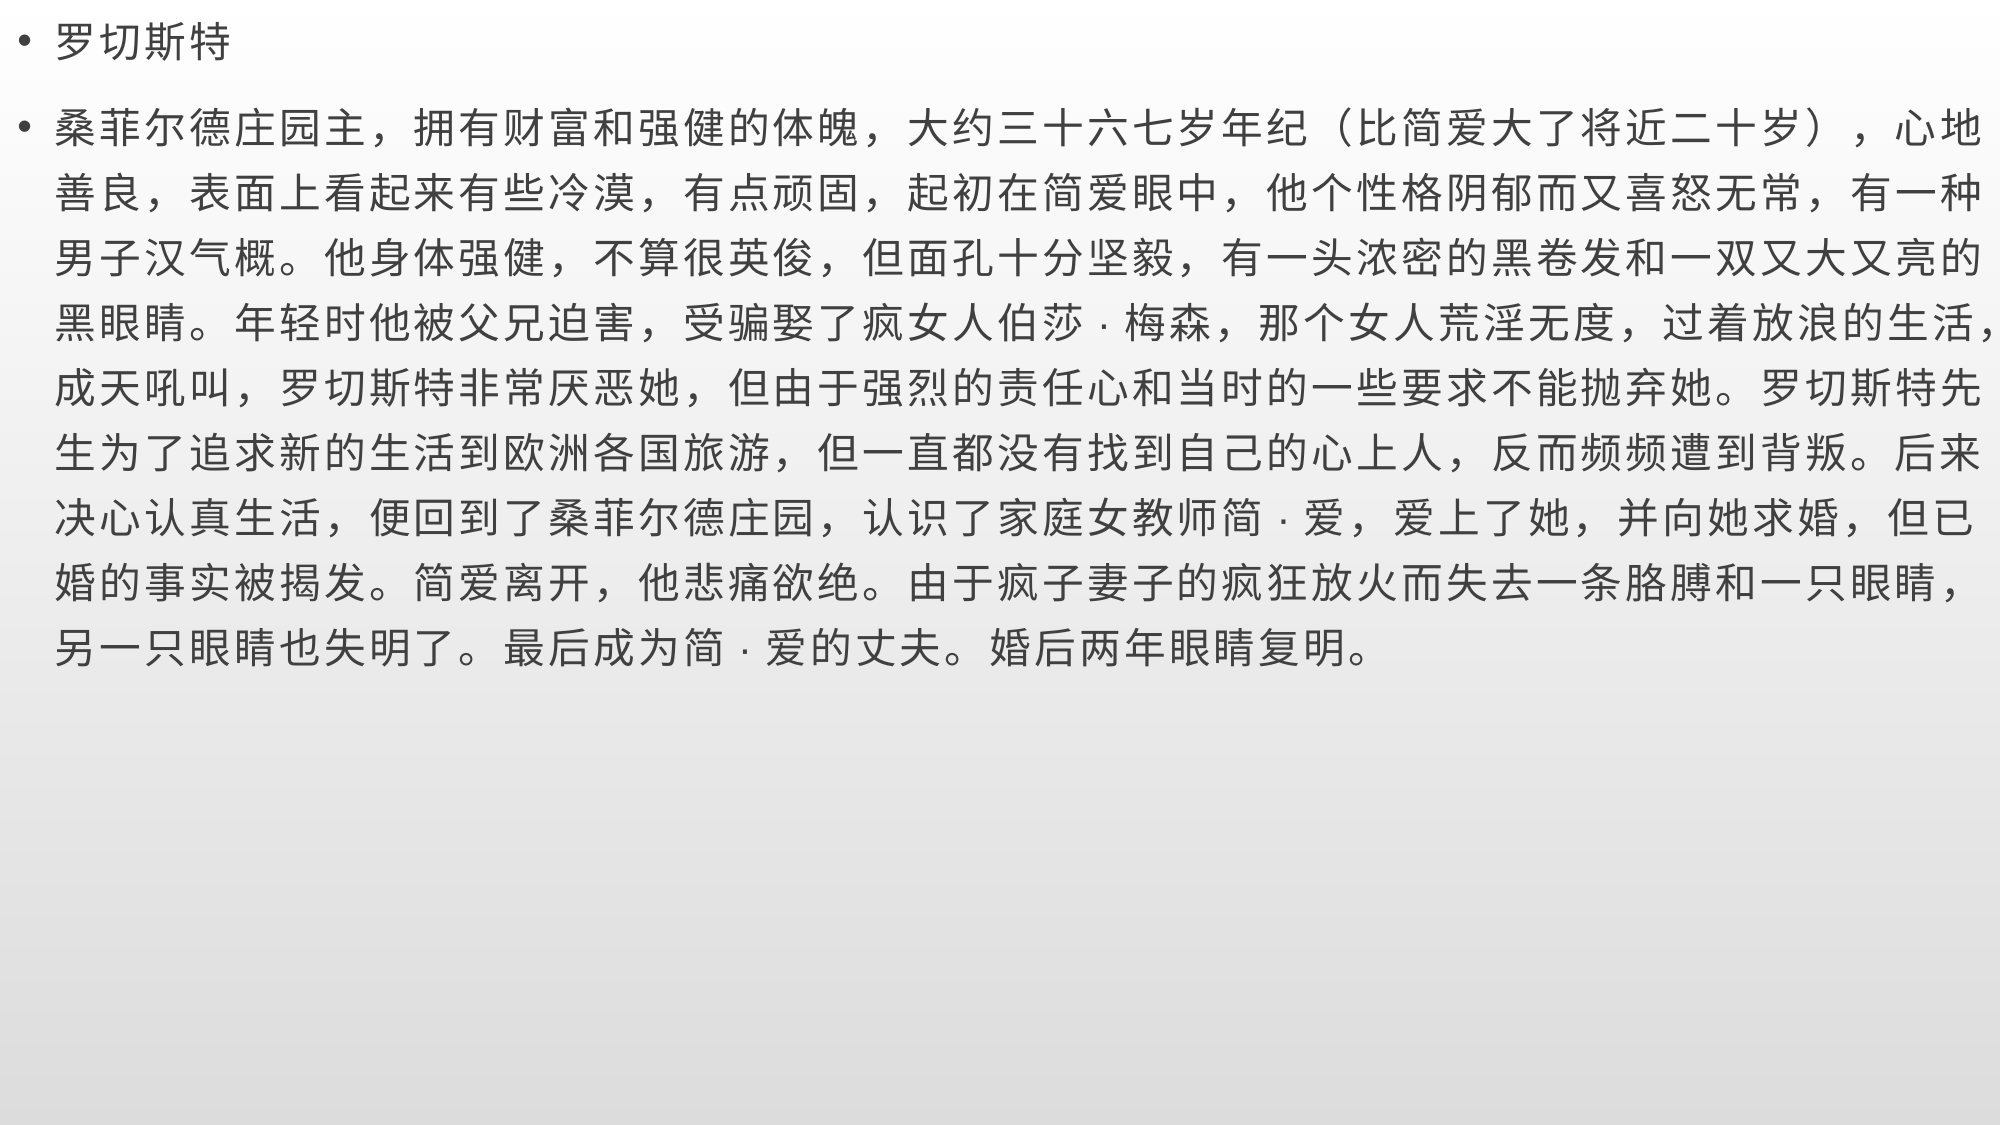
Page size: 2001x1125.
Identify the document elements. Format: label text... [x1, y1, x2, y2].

list 罗切斯特 桑菲尔德庄园主，拥有财富和强健的体魄，大约三十六七岁年纪（比简爱大了将近二十岁），心地善良，表面上看起来有些冷漠，有点顽固，起初在简爱眼中，他个性格阴郁而又喜怒无常，有一种男子汉气概。他身体强健，不算很英俊，但面孔十分坚毅，有一头浓密的黑卷发和一双又大又亮的黑眼睛。年轻时他被父兄迫害，受骗娶了疯女人伯莎·梅森，那个女人荒淫无度，过着放浪的生活，成天吼叫，罗切斯特非常厌恶她，但由于强烈的责任心和当时的一些要求不能抛弃她。罗切斯特先生为了追求新的生活到欧洲各国旅游，但一直都没有找到自己的心上人，反而频频遭到背叛。后来决心认真生活，便回到了桑菲尔德庄园，认识了家庭女教师简·爱，爱上了她，并向她求婚，但已婚的事实被揭发。简爱离开，他悲痛欲绝。由于疯子妻子的疯狂放火而失去一条胳膊和一只眼睛，另一只眼睛也失明了。最后成为简·爱的丈夫。婚后两年眼睛复明。 [0, 0, 2000, 1124]
